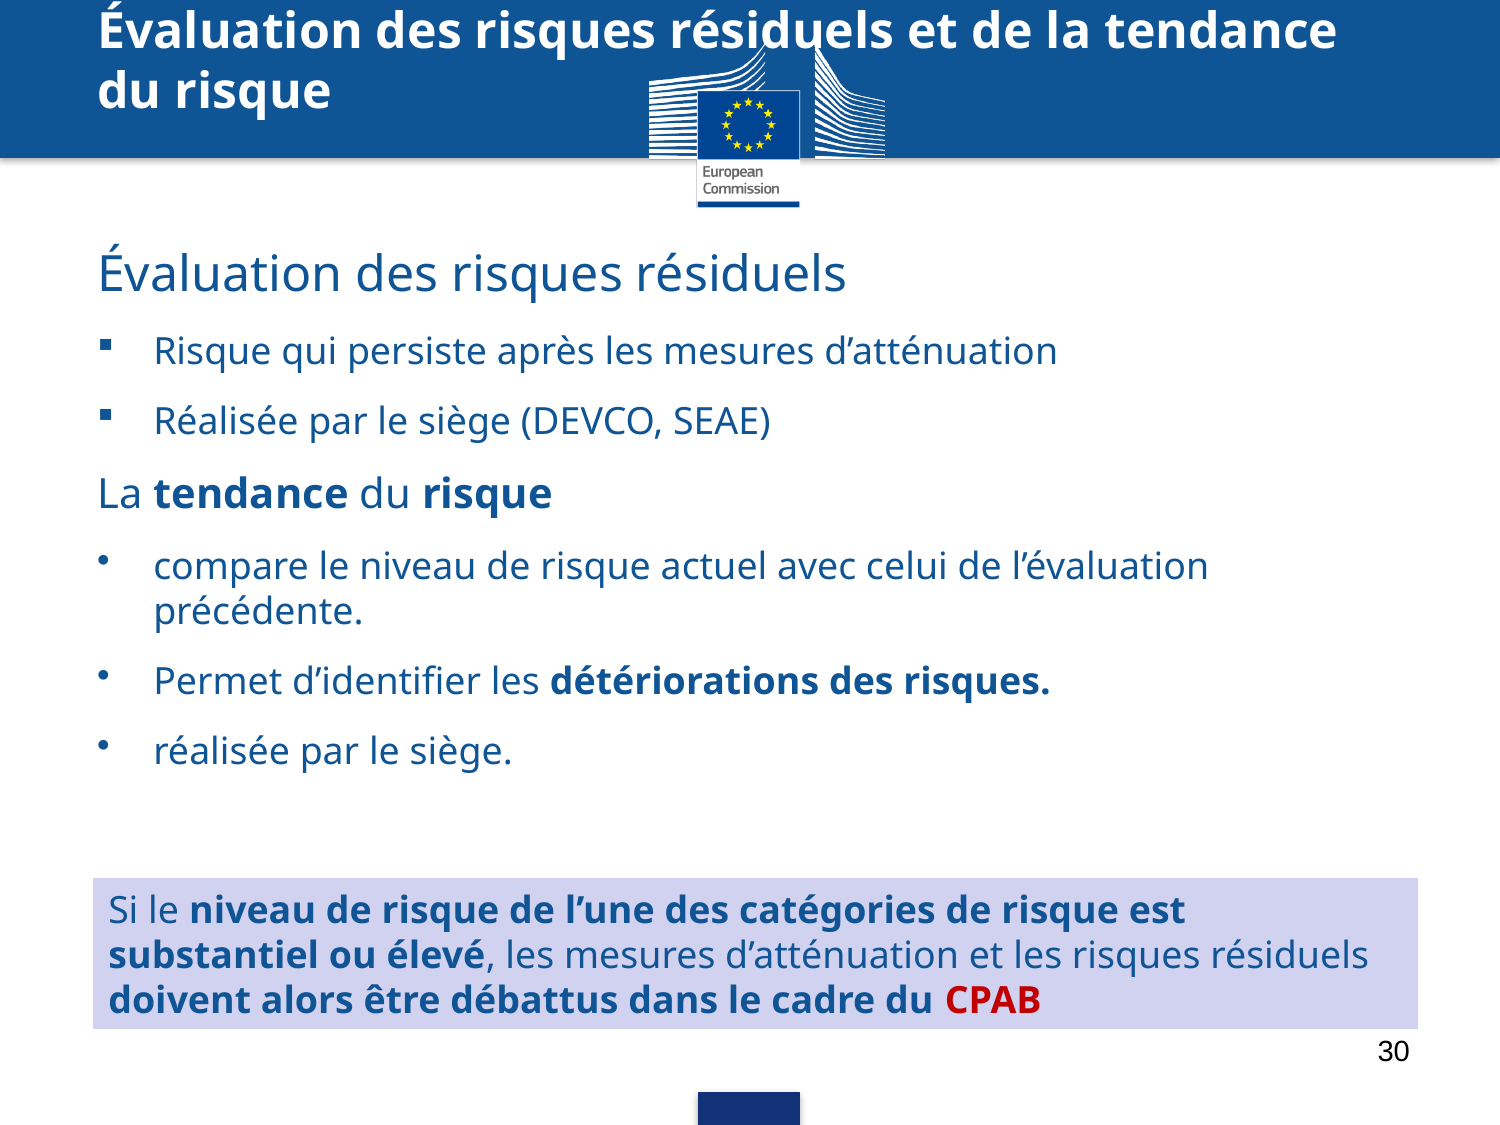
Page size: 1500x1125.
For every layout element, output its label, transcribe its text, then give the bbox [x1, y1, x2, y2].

picture [649, 106, 885, 208]
slide_number 30 [1074, 1024, 1426, 1103]
text_box Si le niveau de risque de l’une des catégories de risque est substantiel ou élevé, les mesures d’atténuation et les risques résiduels doivent alors être débattus dans le cadre du CPAB [93, 878, 1418, 1029]
title Évaluation des risques résiduels et de la tendance du risque [23, 11, 1374, 106]
list Évaluation des risques résiduels Risque qui persiste après les mesures d’atténuation Réalisée par le siège (DEVCO, SEAE) La tendance du risque compare le niveau de risque actuel avec celui de l’évaluation précédente. Permet d’identifier les détériorations des risques. réalisée par le siège. [81, 234, 1433, 833]
